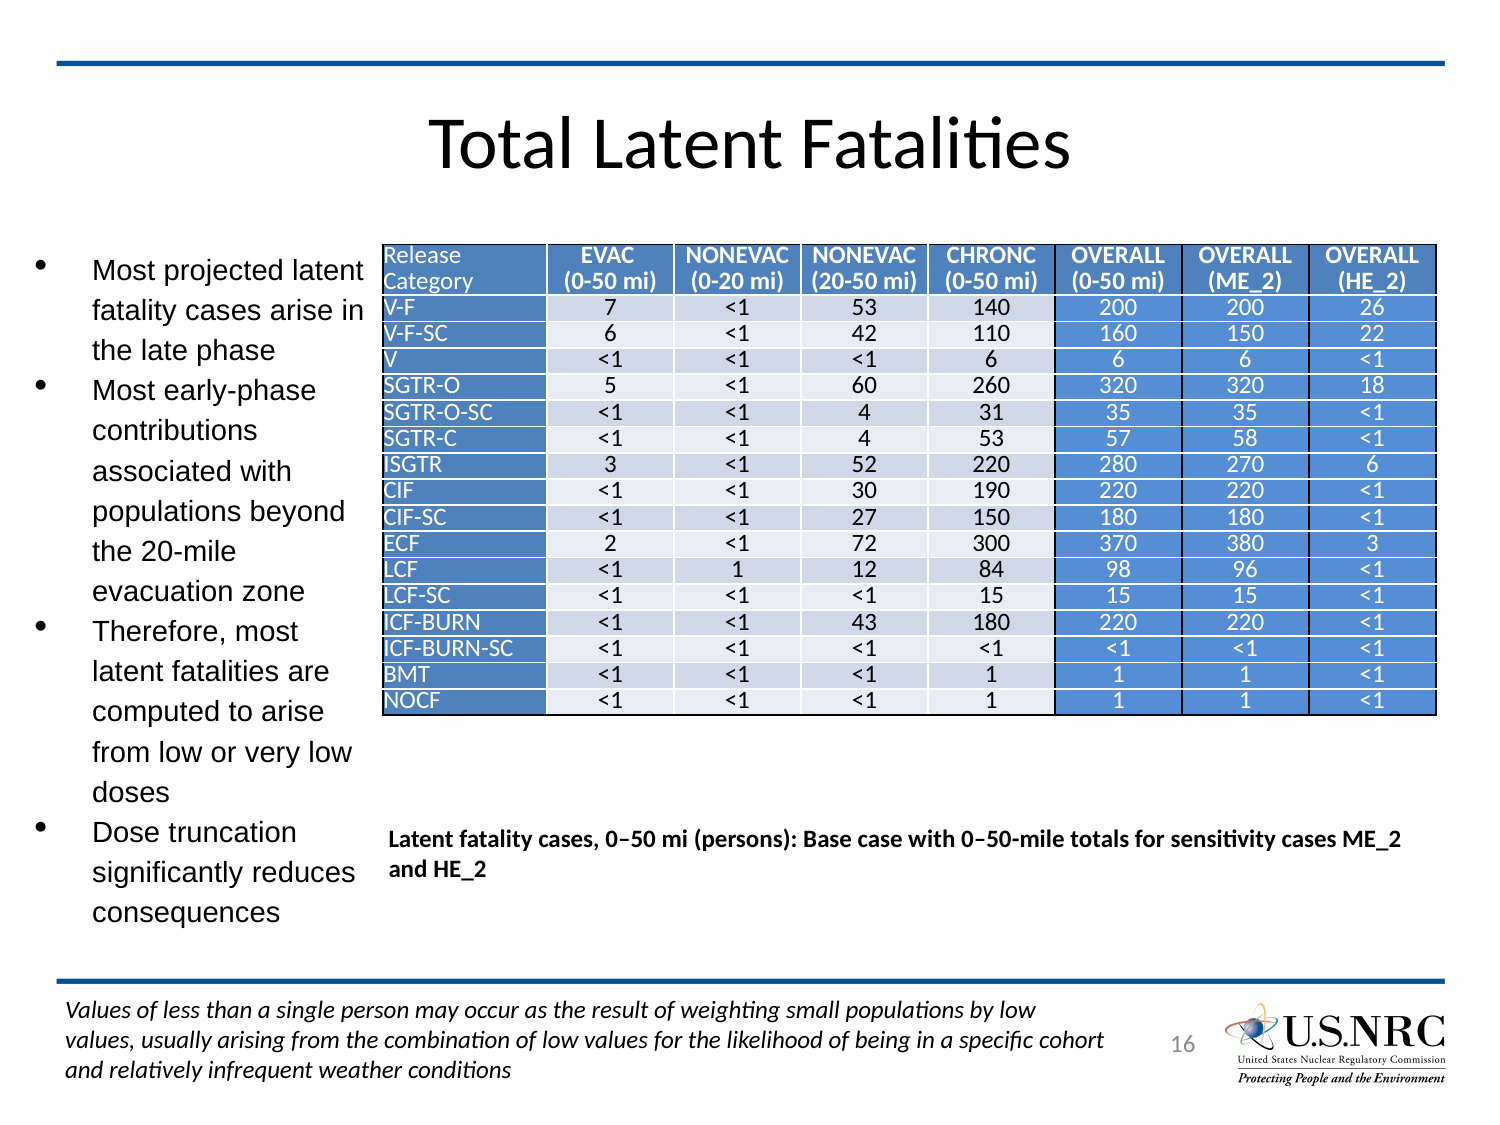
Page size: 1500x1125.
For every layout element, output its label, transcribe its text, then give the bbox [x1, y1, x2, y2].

table_cell <1 [802, 663, 927, 688]
table_cell <1 [675, 506, 800, 530]
title Total Latent Fatalities [75, 45, 1425, 233]
table_cell <1 [548, 558, 673, 583]
table_cell <1 [675, 611, 800, 635]
table_cell V-F [384, 296, 546, 321]
table_header NONEVAC (0-20 mi) [675, 245, 800, 294]
table_cell <1 [548, 480, 673, 504]
picture [0, 0, 1500, 1125]
table_cell <1 [802, 349, 927, 373]
table_cell SGTR-O [384, 375, 546, 399]
table_cell 1 [1056, 663, 1181, 688]
table_cell 1 [1183, 663, 1308, 688]
table_cell 200 [1056, 296, 1181, 321]
table_cell <1 [1310, 663, 1435, 688]
table_cell <1 [1310, 637, 1435, 662]
table_cell 180 [1183, 506, 1308, 530]
table_cell <1 [1310, 427, 1435, 452]
table_cell 220 [1056, 480, 1181, 504]
table_cell <1 [675, 532, 800, 557]
table_cell <1 [675, 585, 800, 609]
table_cell <1 [1310, 585, 1435, 609]
table_cell 12 [802, 558, 927, 583]
table_cell 35 [1183, 401, 1308, 426]
table_cell 220 [1183, 611, 1308, 635]
table_cell <1 [675, 480, 800, 504]
table_header Release Category [384, 245, 546, 294]
table_cell LCF [384, 558, 546, 583]
table_cell 42 [802, 322, 927, 347]
table_cell 31 [929, 401, 1054, 426]
table_cell <1 [675, 349, 800, 373]
table_cell 4 [802, 401, 927, 426]
table_cell 1 [1183, 690, 1308, 714]
table_cell 6 [929, 349, 1054, 373]
table_cell <1 [675, 663, 800, 688]
table_cell <1 [1310, 690, 1435, 714]
table_cell 22 [1310, 322, 1435, 347]
table_cell 260 [929, 375, 1054, 399]
table_cell 3 [548, 454, 673, 478]
table_cell 200 [1183, 296, 1308, 321]
table_cell 3 [1310, 532, 1435, 557]
table_cell 6 [548, 322, 673, 347]
slide_number 16 [1127, 1012, 1211, 1073]
table_cell <1 [548, 427, 673, 452]
table_cell 150 [1183, 322, 1308, 347]
table_cell <1 [1183, 637, 1308, 662]
table_cell <1 [802, 690, 927, 714]
table_cell <1 [675, 322, 800, 347]
table_cell ISGTR [384, 454, 546, 478]
table_cell 58 [1183, 427, 1308, 452]
table_cell 52 [802, 454, 927, 478]
table_cell 4 [802, 427, 927, 452]
table_cell BMT [384, 663, 546, 688]
table_cell 180 [929, 611, 1054, 635]
table_header OVERALL (HE_2) [1310, 245, 1435, 294]
table_cell 5 [548, 375, 673, 399]
table_cell SGTR-O-SC [384, 401, 546, 426]
table_cell 150 [929, 506, 1054, 530]
table_cell 1 [1056, 690, 1181, 714]
table_cell 220 [1183, 480, 1308, 504]
table_cell LCF-SC [384, 585, 546, 609]
table_header CHRONC (0-50 mi) [929, 245, 1054, 294]
table_cell <1 [675, 401, 800, 426]
table_cell <1 [1310, 611, 1435, 635]
table_cell <1 [929, 637, 1054, 662]
table_cell 57 [1056, 427, 1181, 452]
text_box Most projected latent fatality cases arise in the late phase Most early-phase contributions associated with populations beyond the 20-mile evacuation zone Therefore, most latent fatalities are computed to arise from low or very low doses Dose truncation significantly reduces consequences [20, 238, 383, 959]
table_cell 43 [802, 611, 927, 635]
table_cell 7 [548, 296, 673, 321]
table_cell <1 [548, 663, 673, 688]
table_cell 72 [802, 532, 927, 557]
text_box Values of less than a single person may occur as the result of weighting small populations by low values, usually arising from the combination of low values for the likelihood of being in a specific cohort and relatively infrequent weather conditions [50, 986, 1127, 1091]
table_cell 140 [929, 296, 1054, 321]
table_cell V-F-SC [384, 322, 546, 347]
table_cell ICF-BURN [384, 611, 546, 635]
table_cell 220 [929, 454, 1054, 478]
table_cell <1 [675, 637, 800, 662]
table_cell 84 [929, 558, 1054, 583]
table_cell <1 [1310, 349, 1435, 373]
table_cell 220 [1056, 611, 1181, 635]
table_cell ICF-BURN-SC [384, 637, 546, 662]
table_cell 15 [1056, 585, 1181, 609]
table_cell 15 [929, 585, 1054, 609]
table_cell 280 [1056, 454, 1181, 478]
table_cell 53 [802, 296, 927, 321]
table_cell V [384, 349, 546, 373]
table_cell 320 [1183, 375, 1308, 399]
table_cell <1 [548, 349, 673, 373]
table_cell <1 [548, 585, 673, 609]
table_cell 15 [1183, 585, 1308, 609]
table_cell 1 [675, 558, 800, 583]
table_cell <1 [675, 454, 800, 478]
table_cell <1 [548, 506, 673, 530]
table_cell 6 [1310, 454, 1435, 478]
table_cell 18 [1310, 375, 1435, 399]
table_cell NOCF [384, 690, 546, 714]
table_cell 35 [1056, 401, 1181, 426]
table_cell 370 [1056, 532, 1181, 557]
table_cell 26 [1310, 296, 1435, 321]
table_cell 270 [1183, 454, 1308, 478]
table_cell 160 [1056, 322, 1181, 347]
table_cell 2 [548, 532, 673, 557]
table_cell <1 [802, 585, 927, 609]
table_cell <1 [548, 401, 673, 426]
table_cell <1 [675, 690, 800, 714]
table_cell <1 [1310, 558, 1435, 583]
table_cell <1 [548, 611, 673, 635]
table_cell CIF-SC [384, 506, 546, 530]
table_cell 380 [1183, 532, 1308, 557]
table_cell <1 [1310, 506, 1435, 530]
table_cell <1 [1310, 480, 1435, 504]
table_cell 1 [929, 663, 1054, 688]
table_cell 110 [929, 322, 1054, 347]
table_cell <1 [1310, 401, 1435, 426]
table_cell 320 [1056, 375, 1181, 399]
table_cell 53 [929, 427, 1054, 452]
table_cell <1 [1056, 637, 1181, 662]
table_cell ECF [384, 532, 546, 557]
table_cell 300 [929, 532, 1054, 557]
table_header OVERALL (ME_2) [1183, 245, 1308, 294]
table_cell 6 [1183, 349, 1308, 373]
table_cell CIF [384, 480, 546, 504]
table_header EVAC (0-50 mi) [548, 245, 673, 294]
table_cell <1 [675, 427, 800, 452]
table_cell <1 [548, 690, 673, 714]
table_cell 27 [802, 506, 927, 530]
table_cell 98 [1056, 558, 1181, 583]
text_box Latent fatality cases, 0–50 mi (persons): Base case with 0–50-mile totals for sensitivity cases ME_2 and HE_2 [383, 815, 1445, 890]
table_cell 190 [929, 480, 1054, 504]
table_cell 30 [802, 480, 927, 504]
table_cell <1 [675, 296, 800, 321]
table_cell SGTR-C [384, 427, 546, 452]
table_cell <1 [675, 375, 800, 399]
table_cell 180 [1056, 506, 1181, 530]
table_cell 96 [1183, 558, 1308, 583]
table_cell 60 [802, 375, 927, 399]
table_cell <1 [802, 637, 927, 662]
table_cell 6 [1056, 349, 1181, 373]
table_cell <1 [548, 637, 673, 662]
table_header OVERALL (0-50 mi) [1056, 245, 1181, 294]
table_header NONEVAC (20-50 mi) [802, 245, 927, 294]
table_cell 1 [929, 690, 1054, 714]
